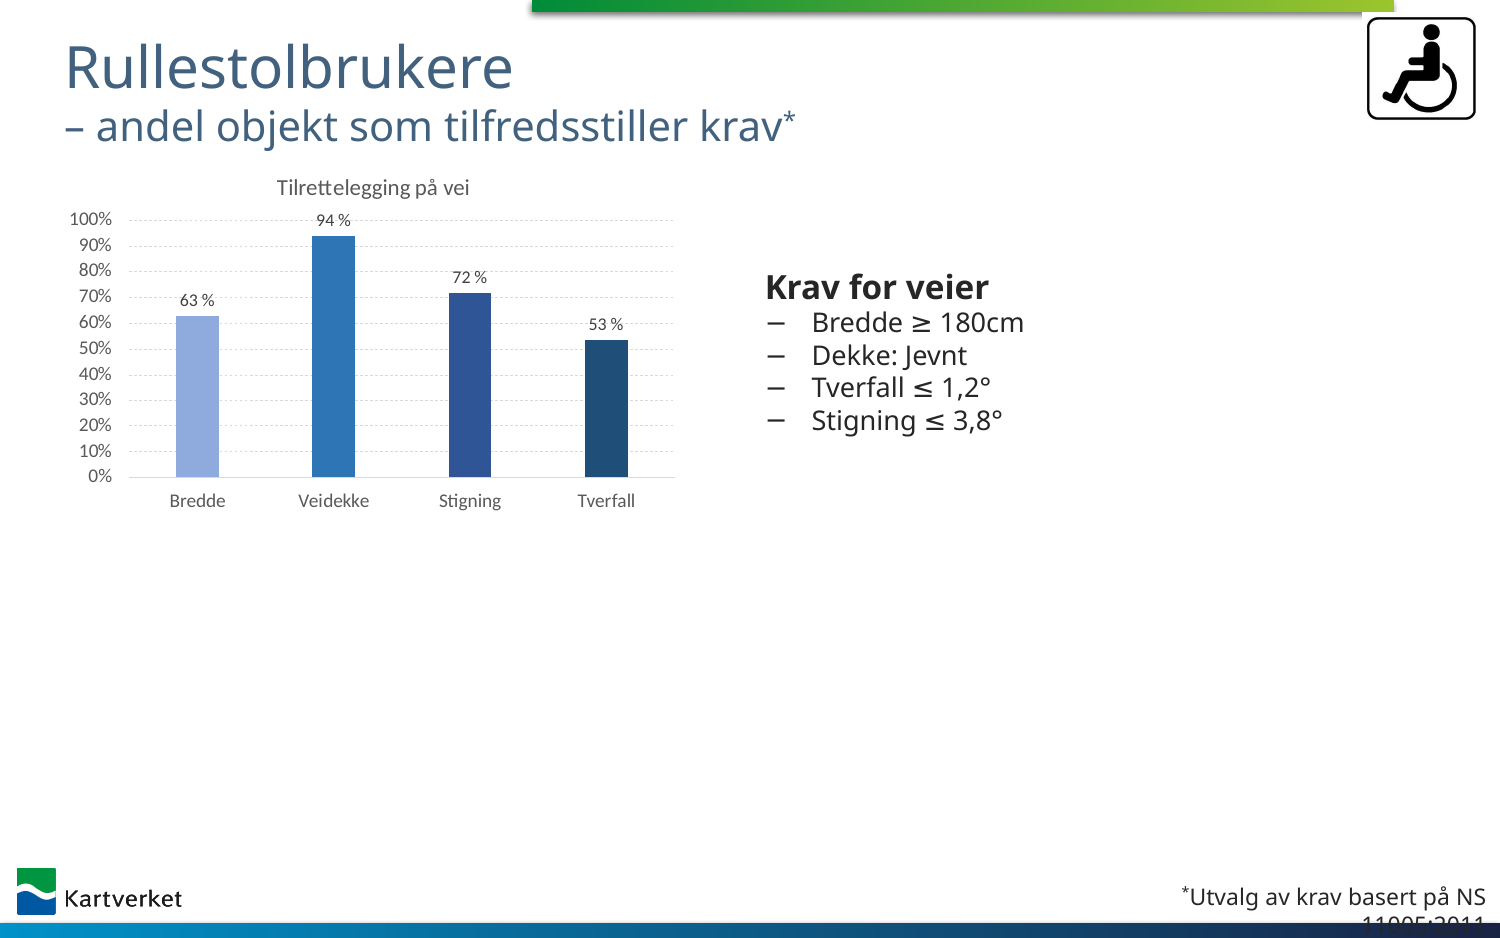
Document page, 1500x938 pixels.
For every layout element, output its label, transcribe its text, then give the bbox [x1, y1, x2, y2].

picture [62, 166, 685, 519]
picture [1362, 12, 1481, 126]
text_box Rullestolbrukere – andel objekt som tilfredsstiller krav* [49, 25, 1431, 158]
text_box *Utvalg av krav basert på NS 11005:2011 [1068, 873, 1500, 938]
text_box Krav for veier Bredde ≥ 180cm Dekke: Jevnt Tverfall ≤ 1,2° Stigning ≤ 3,8° [750, 258, 1234, 444]
